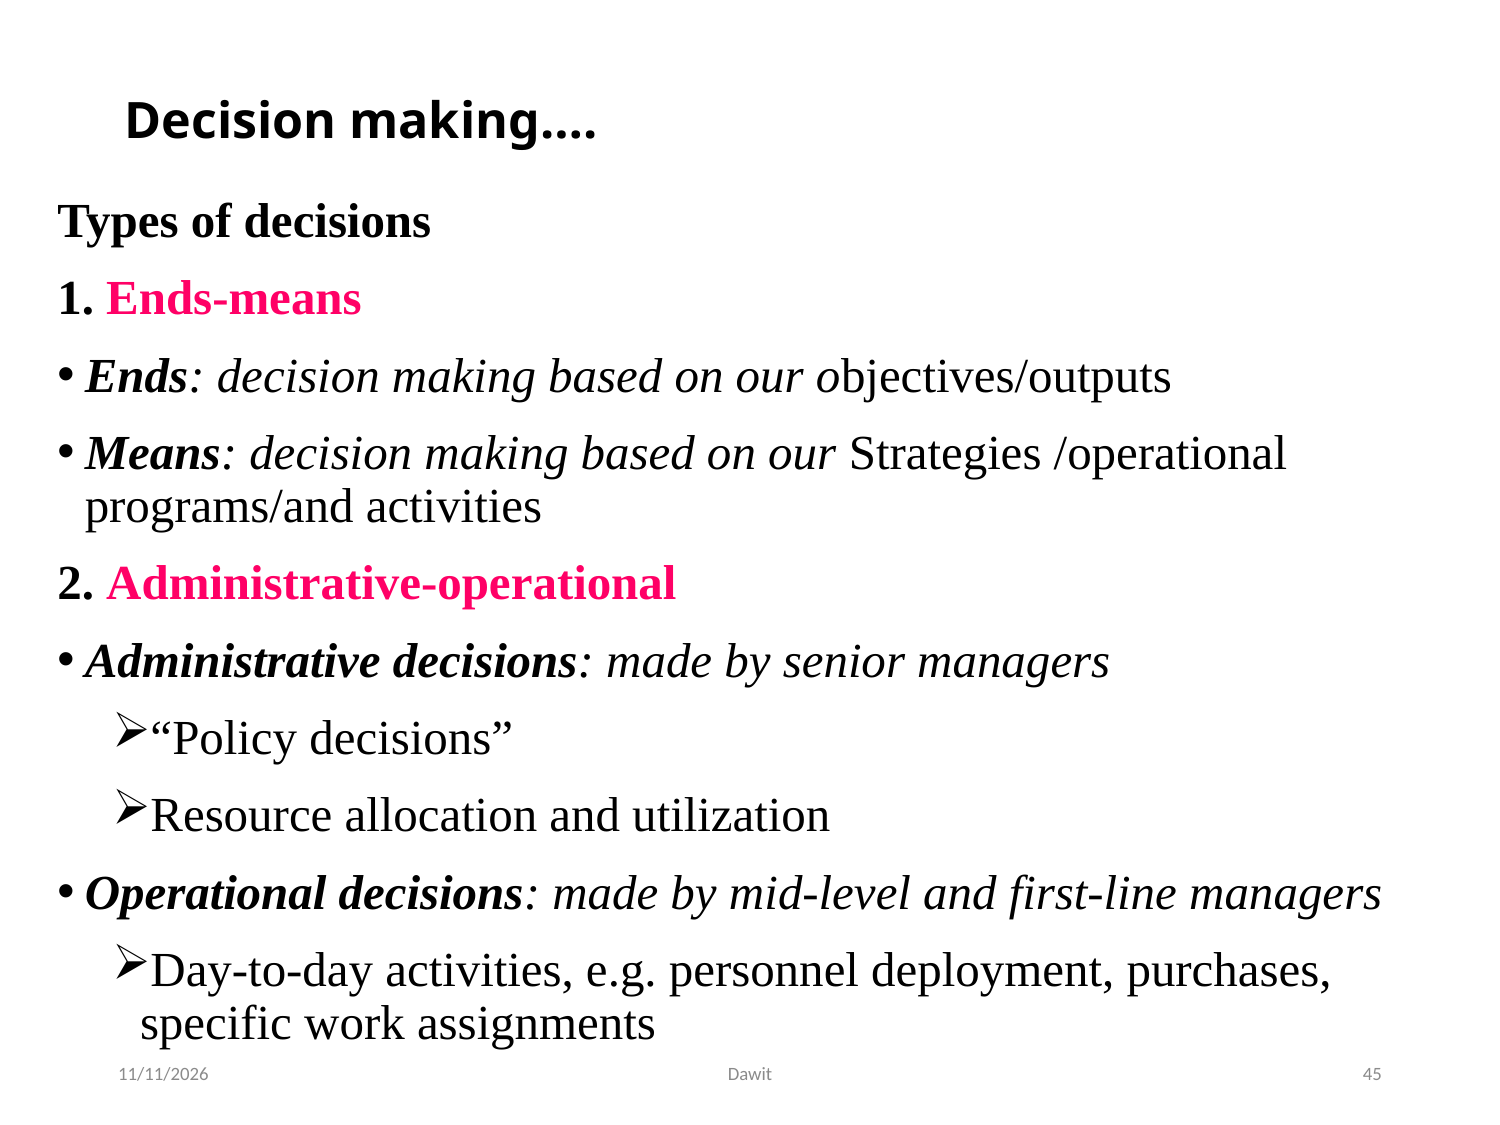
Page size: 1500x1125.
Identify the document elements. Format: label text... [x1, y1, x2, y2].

slide_number 45 [1059, 1042, 1397, 1103]
list Types of decisions 1. Ends-means Ends: decision making based on our objectives/outputs Means: decision making based on our Strategies /operational programs/and activities 2. Administrative-operational Administrative decisions: made by senior managers “Policy decisions” Resource allocation and utilization Operational decisions: made by mid-level and first-line managers Day-to-day activities, e.g. personnel deployment, purchases, specific work assignments [42, 187, 1463, 1063]
footer Dawit [496, 1042, 1004, 1103]
title Decision making…. [109, 87, 1100, 157]
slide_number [103, 1042, 441, 1103]
